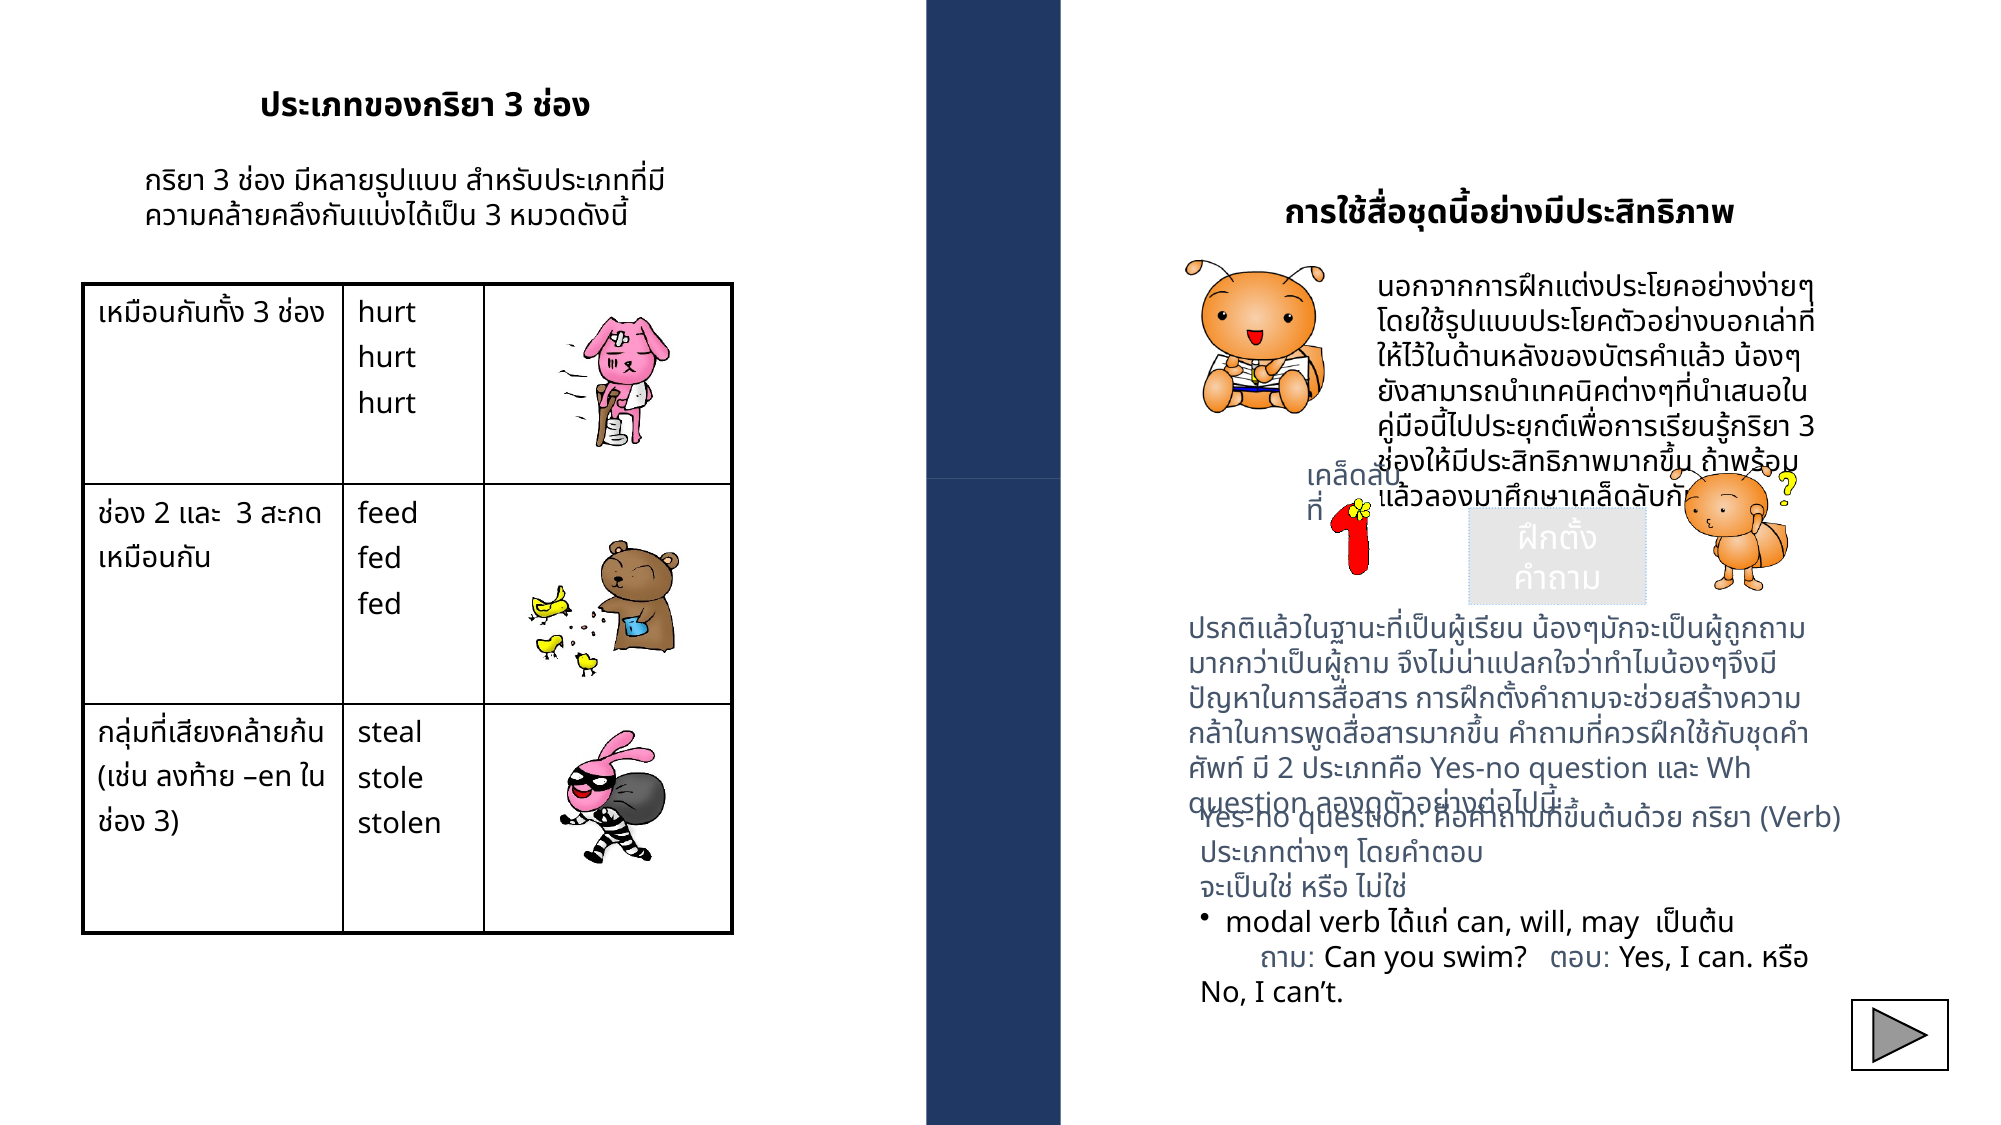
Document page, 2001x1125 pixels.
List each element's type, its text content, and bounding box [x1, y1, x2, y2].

table_cell ช่อง 2 และ 3 สะกดเหมือนกัน [85, 485, 342, 703]
table_cell steal stole stolen [344, 705, 483, 931]
text_box Yes-no question: คือคำถามที่ขึ้นต้นด้วย กริยา (Verb) ประเภทต่างๆ โดยคำตอบ จะเป็นใช่ หรือ ไม่ใช่ modal verb ได้แก่ can, will, may เป็นต้น ถาม: Can you swim? ตอบ: Yes, I can. หรือ No, I can’t. [1185, 791, 1871, 1016]
text_box เคล็ดลับที่ [1291, 448, 1422, 534]
text_box กริยา 3 ช่อง มีหลายรูปแบบ สำหรับประเภทที่มีความคล้ายคลึงกันแบ่งได้เป็น 3 หมวดดังนี้ [129, 153, 686, 239]
text_box [925, 479, 1062, 1125]
table_cell feed fed fed [344, 485, 483, 703]
text_box นอกจากการฝึกแต่งประโยคอย่างง่ายๆโดยใช้รูปแบบประโยคตัวอย่างบอกเล่าที่ให้ไว้ในด้านหลังของบัตรคำแล้ว น้องๆยังสามารถนำเทคนิคต่างๆที่นำเสนอในคู่มือนี้ไปประยุกต์เพื่อการเรียนรู้กริยา 3 ช่องให้มีประสิทธิภาพมากขึ้น ถ้าพร้อมแล้วลองมาศึกษาเคล็ดลับกัน..... [1362, 259, 1835, 520]
text_box ประเภทของกริยา 3 ช่อง [188, 70, 662, 132]
picture [1185, 259, 1325, 414]
table_cell [485, 485, 730, 703]
text_box [1851, 999, 1949, 1071]
text_box [925, 0, 1062, 478]
table_cell [485, 705, 730, 931]
text_box ปรกติแล้วในฐานะที่เป็นผู้เรียน น้องๆมักจะเป็นผู้ถูกถามมากกว่าเป็นผู้ถาม จึงไม่น่าแปลกใจว่าทำไมน้องๆจึงมีปัญหาในการสื่อสาร การฝึกตั้งคำถามจะช่วยสร้างความกล้าในการพูดสื่อสารมากขึ้น คำถามที่ควรฝึกใช้กับชุดคำศัพท์ มี 2 ประเภทคือ Yes-no question และ Wh question ลองดูตัวอย่างต่อไปนี้ [1173, 602, 1827, 827]
table_header [485, 286, 730, 483]
table_header เหมือนกันทั้ง 3 ช่อง [85, 286, 342, 483]
picture [1326, 496, 1381, 579]
table_header hurt hurt hurt [344, 286, 483, 483]
text_box [1062, 0, 2000, 1125]
table_cell กลุ่มที่เสียงคล้ายก้น (เช่น ลงท้าย –en ในช่อง 3) [85, 705, 342, 931]
picture [496, 531, 709, 696]
text_box การใช้สื่อชุดนี้อย่างมีประสิทธิภาพ [1232, 177, 1788, 239]
picture [531, 720, 685, 874]
text_box [0, 0, 925, 1125]
text_box ฝึกตั้งคำถาม [1468, 507, 1647, 602]
picture [1669, 460, 1797, 591]
picture [519, 295, 698, 465]
